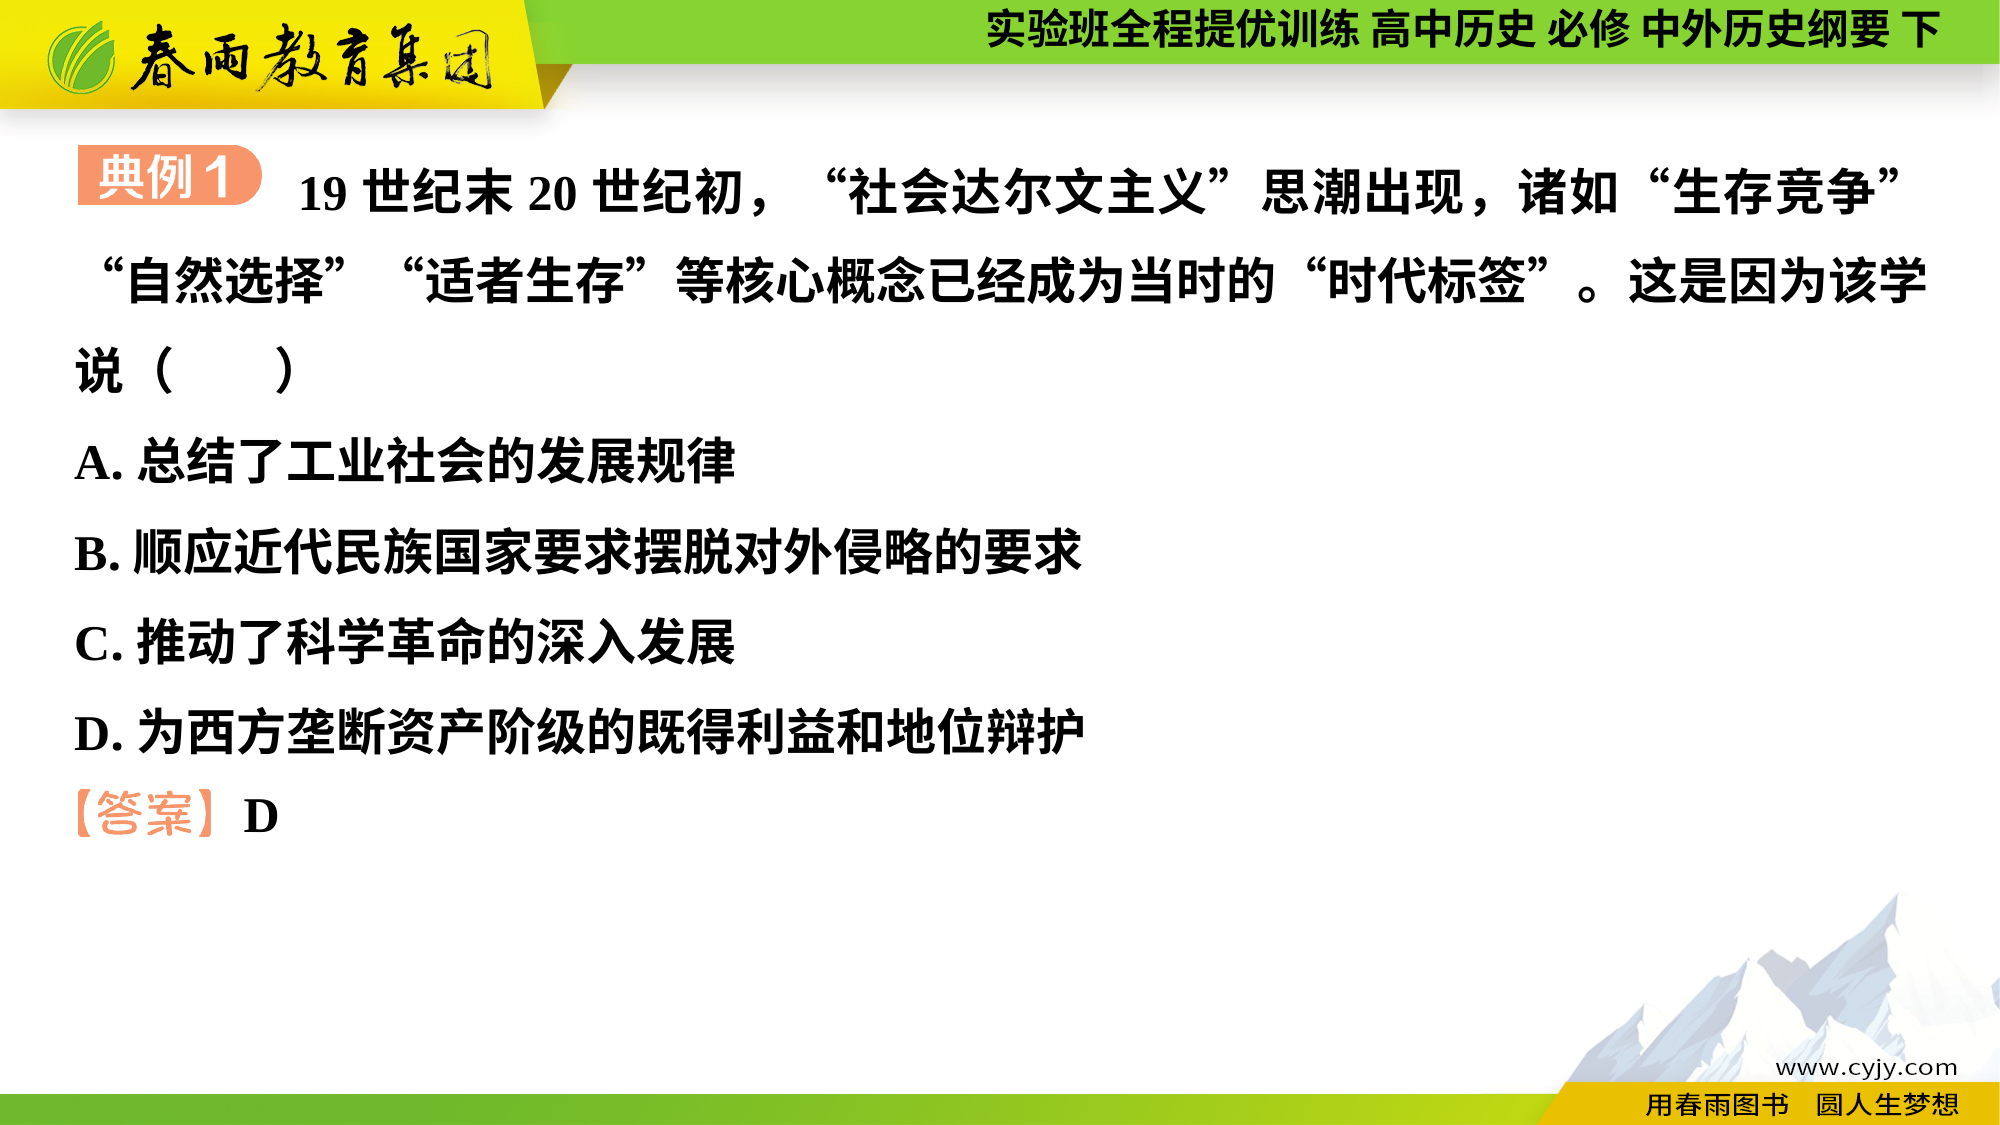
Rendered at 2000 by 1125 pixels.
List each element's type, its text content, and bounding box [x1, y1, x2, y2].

text_box D [228, 775, 295, 850]
picture [0, 0, 2000, 1125]
list 19世纪末20世纪初，“社会达尔文主义”思潮出现，诸如“生存竞争”“自然选择”“适者生存”等核心概念已经成为当时的“时代标签”。这是因为该学说（ ） A.总结了工业社会的发展规律 B.顺应近代民族国家要求摆脱对外侵略的要求 C.推动了科学革命的深入发展 D.为西方垄断资产阶级的既得利益和地位辩护 [59, 122, 1944, 763]
